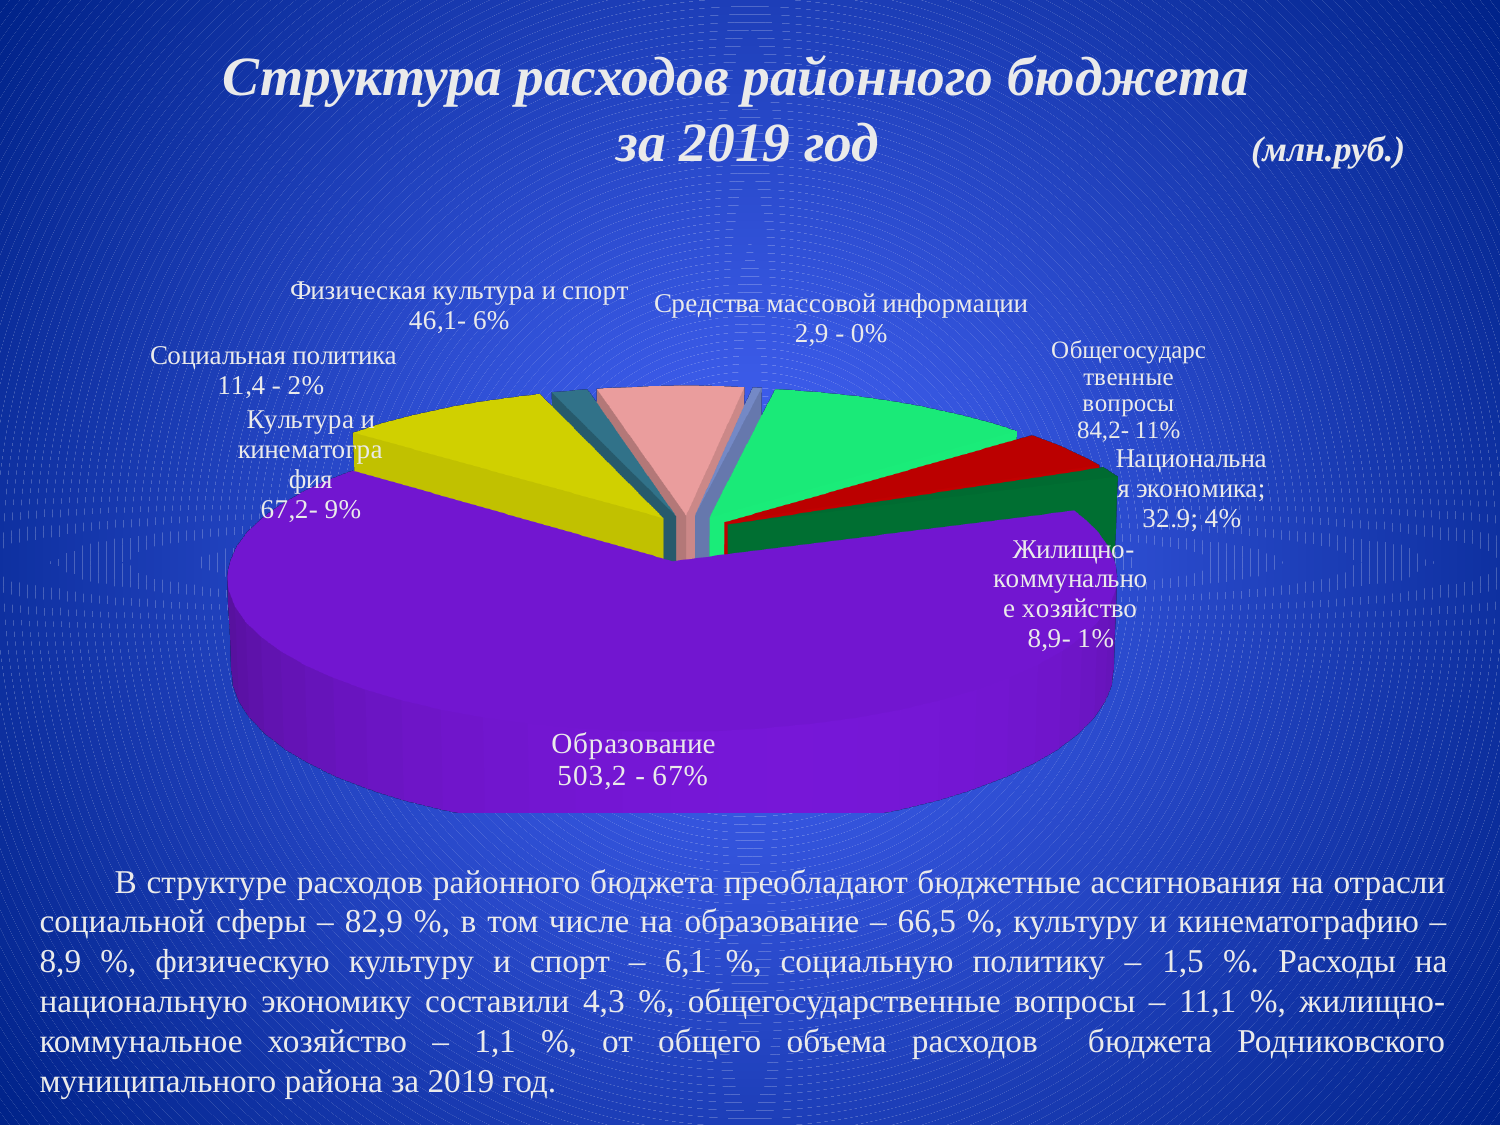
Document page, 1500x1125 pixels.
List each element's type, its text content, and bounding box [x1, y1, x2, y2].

title Структура расходов районного бюджета за 2019 год (млн.руб.) [75, 24, 1425, 188]
text_box В структуре расходов районного бюджета преобладают бюджетные ассигнования на отрасли социальной сферы – 82,9 %, в том числе на образование – 66,5 %, культуру и кинематографию – 8,9 %, физическую культуру и спорт – 6,1 %, социальную политику – 1,5 %. Расходы на национальную экономику составили 4,3 %, общегосударственные вопросы – 11,1 %, жилищно-коммунальное хозяйство – 1,1 %, от общего объема расходов бюджета Родниковского муниципального района за 2019 год. [24, 812, 1463, 1107]
chart [87, 224, 1413, 951]
